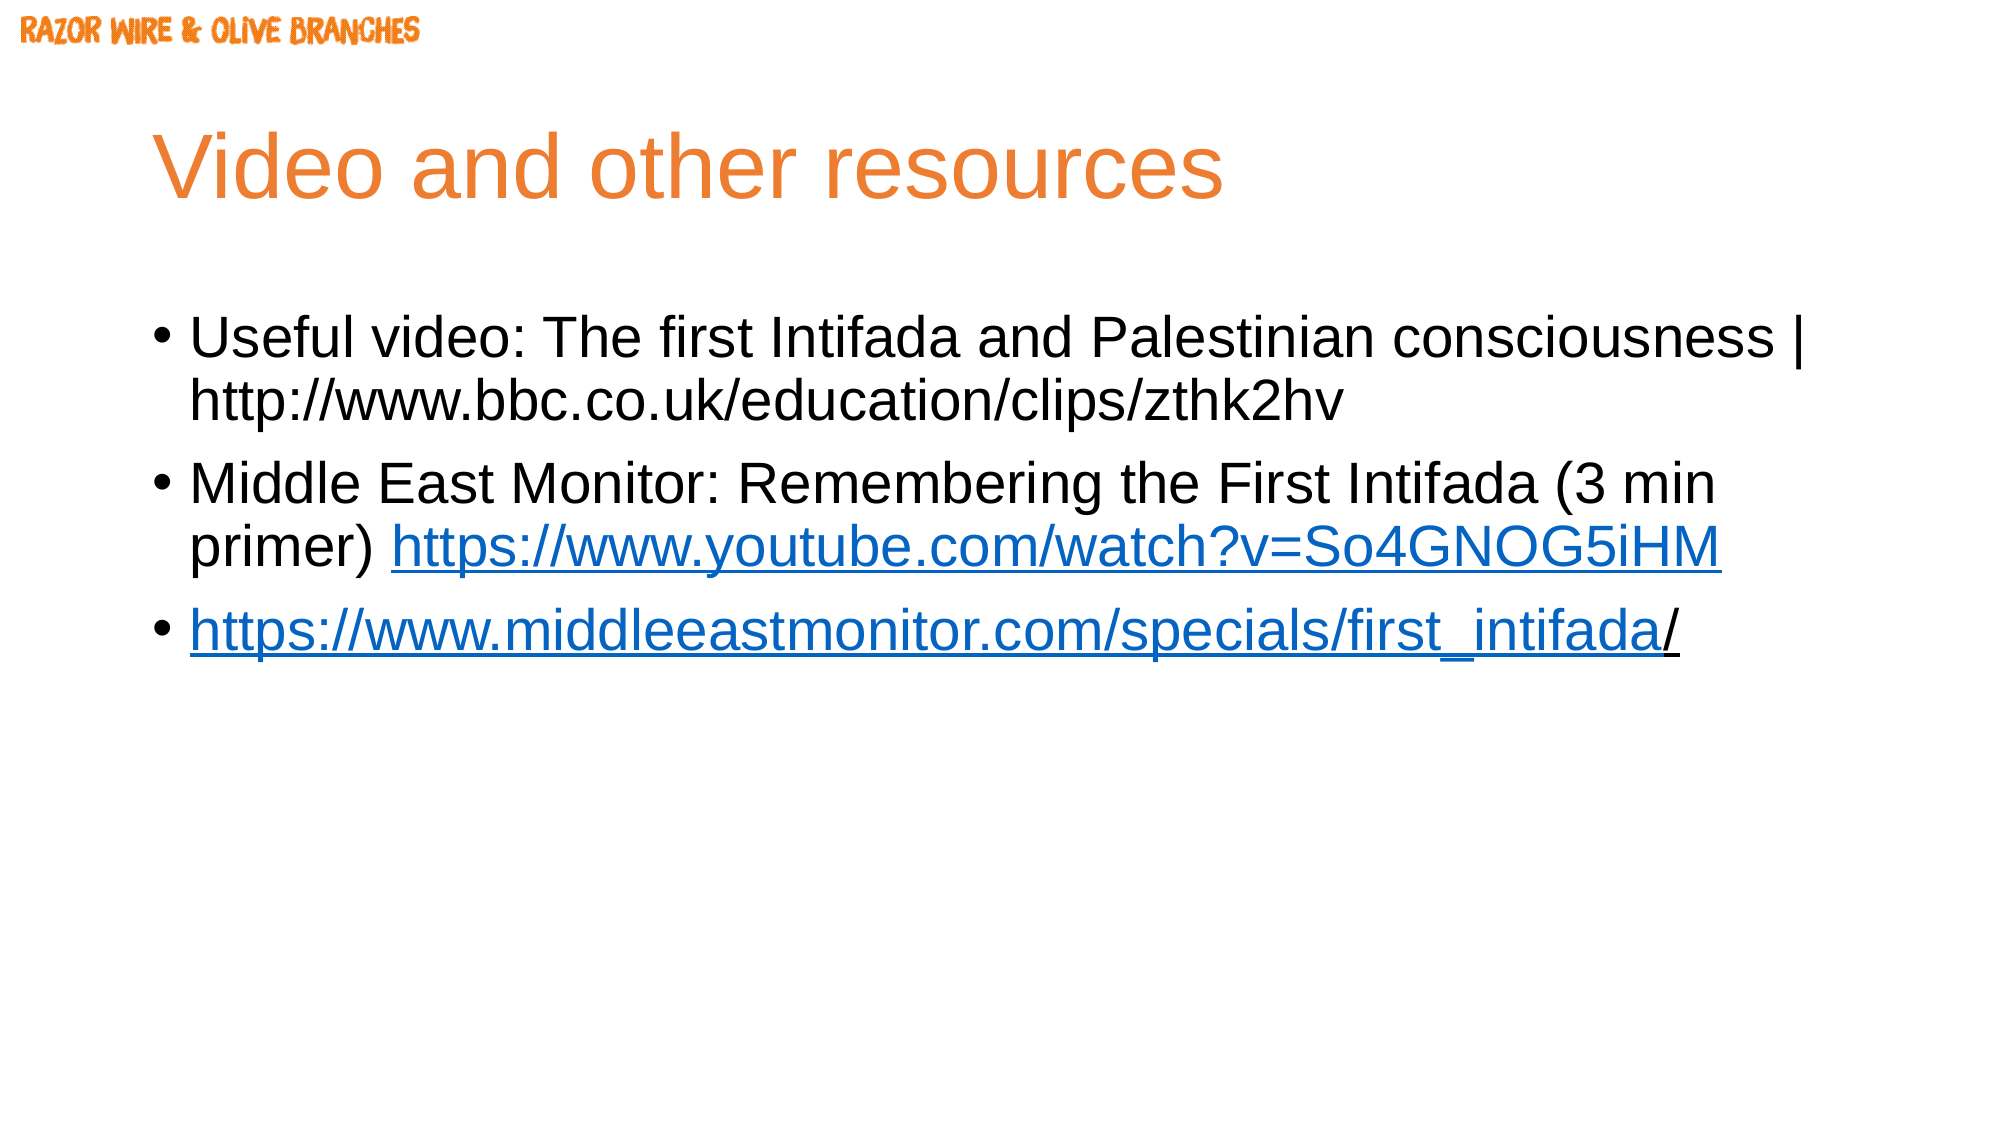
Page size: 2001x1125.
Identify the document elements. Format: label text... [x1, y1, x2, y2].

title Video and other resources [137, 59, 1863, 278]
list Useful video: The first Intifada and Palestinian consciousness | http://www.bbc.co.uk/education/clips/zthk2hv Middle East Monitor: Remembering the First Intifada (3 min primer) https://www.youtube.com/watch?v=So4GNOG5iHM https://www.middleeastmonitor.com/specials/first_intifada/ [137, 299, 1863, 1014]
